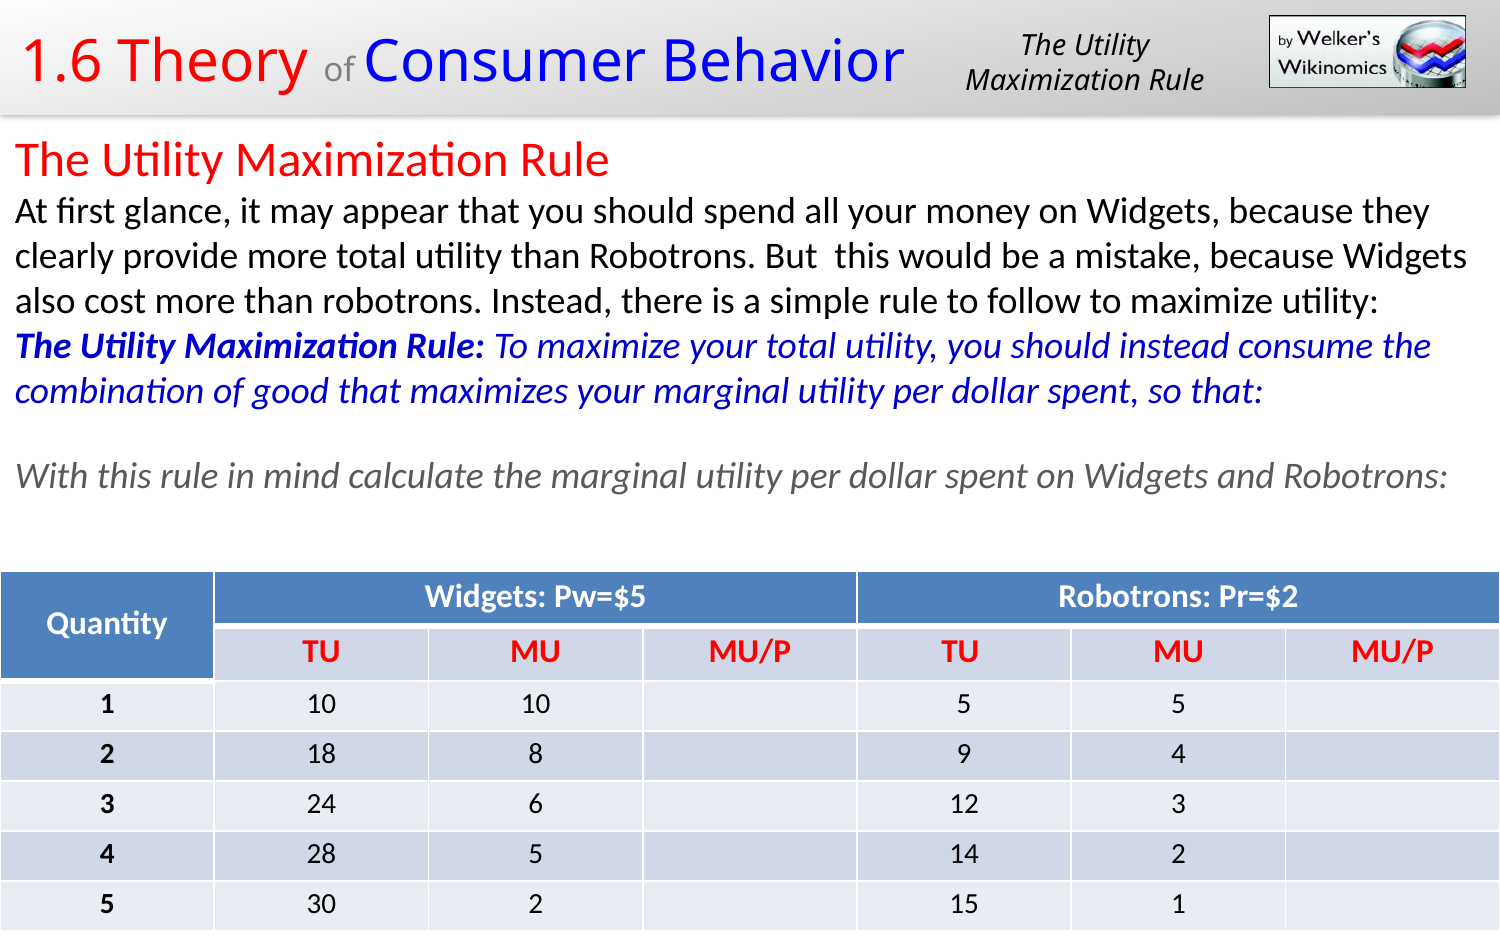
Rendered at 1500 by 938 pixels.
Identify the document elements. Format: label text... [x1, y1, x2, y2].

table_cell 2 [1072, 832, 1285, 880]
table_cell [1286, 732, 1499, 780]
table_cell 18 [215, 732, 428, 780]
table_cell 9 [858, 732, 1070, 780]
table_cell 3 [1, 782, 213, 830]
table_cell 15 [858, 882, 1070, 930]
table_cell 10 [215, 682, 428, 730]
table_cell [1286, 782, 1499, 830]
table_cell 28 [215, 832, 428, 880]
table_cell 30 [215, 882, 428, 930]
table_cell TU [858, 629, 1070, 680]
table_cell [644, 682, 856, 730]
table_cell 5 [429, 832, 642, 880]
table_cell 3 [1072, 782, 1285, 830]
table_cell 5 [1072, 682, 1285, 730]
table_cell MU [1072, 629, 1285, 680]
table_cell 2 [429, 882, 642, 930]
table_cell MU/P [1286, 629, 1499, 680]
table_cell 1 [1, 684, 213, 730]
table_cell 24 [215, 782, 428, 830]
table_cell [644, 732, 856, 780]
table_cell 5 [1, 882, 213, 930]
table_cell TU [215, 629, 428, 680]
table_cell 10 [429, 682, 642, 730]
table_cell [1286, 882, 1499, 930]
table_cell 5 [858, 682, 1070, 730]
table_header Widgets: Pw=$5 [215, 572, 856, 623]
table_cell 1 [1072, 882, 1285, 930]
table_cell [644, 882, 856, 930]
table_cell 4 [1, 832, 213, 880]
table_cell [1286, 682, 1499, 730]
table_header Quantity [1, 572, 213, 678]
table_cell 2 [1, 732, 213, 780]
table_cell [1286, 832, 1499, 880]
table_cell 6 [429, 782, 642, 830]
table_cell 8 [429, 732, 642, 780]
table_header Robotrons: Pr=$2 [858, 572, 1499, 623]
table_cell [644, 782, 856, 830]
table_cell [644, 832, 856, 880]
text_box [0, 0, 1500, 115]
table_cell 12 [858, 782, 1070, 830]
table_cell MU/P [644, 629, 856, 680]
table_cell 4 [1072, 732, 1285, 780]
table_cell MU [429, 629, 642, 680]
table_cell 14 [858, 832, 1070, 880]
